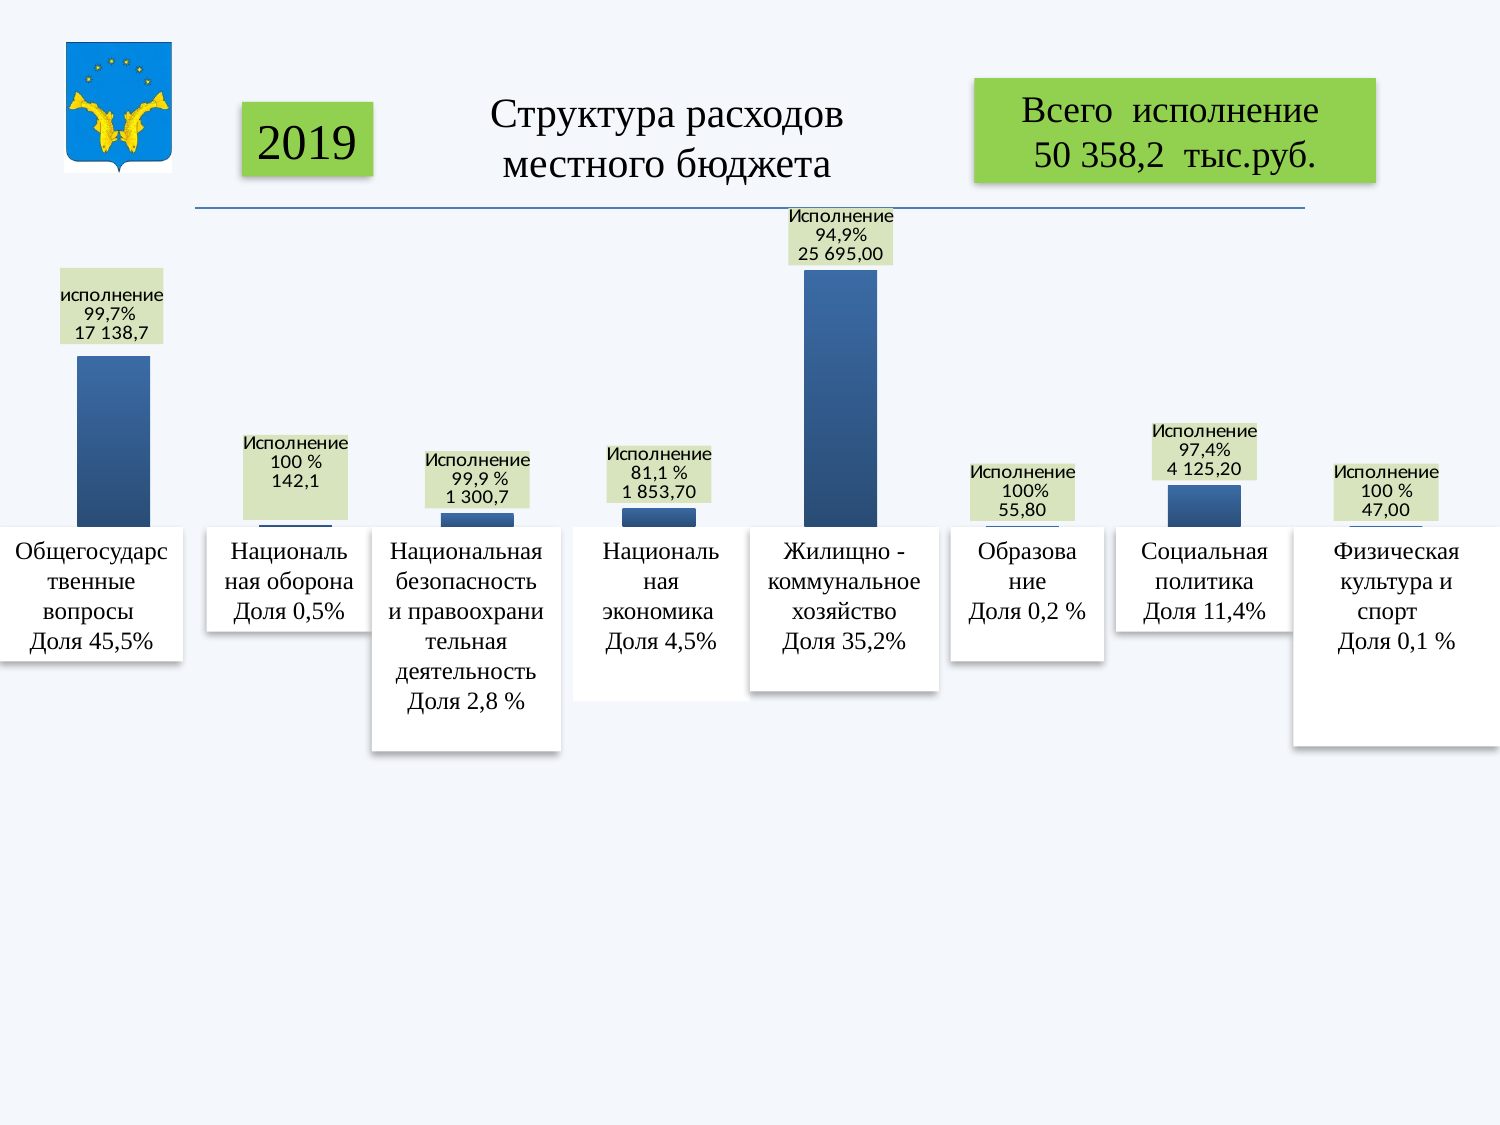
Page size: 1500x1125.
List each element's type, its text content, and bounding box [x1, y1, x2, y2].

text_box Структура расходов местного бюджета [395, 78, 939, 193]
text_box Образова ние Доля 0,2 % [950, 537, 1105, 662]
chart [0, 207, 1500, 528]
text_box Физическая культура и спорт Доля 0,1 % [1293, 535, 1500, 747]
text_box Всего исполнение 50 358,2 тыс.руб. [974, 78, 1376, 183]
text_box Социальная политика Доля 11,4% [1116, 537, 1287, 632]
text_box 2019 [242, 101, 374, 177]
text_box Национальная безопасность и правоохрани тельная деятельность Доля 2,8 % [371, 537, 561, 752]
text_box Националь ная оборона Доля 0,5% [206, 537, 366, 632]
picture [64, 42, 172, 173]
text_box Националь ная экономика Доля 4,5% [572, 537, 750, 702]
text_box Общегосударственные вопросы Доля 45,5% [0, 536, 183, 662]
text_box Жилищно - коммунальное хозяйство Доля 35,2% [749, 537, 939, 692]
